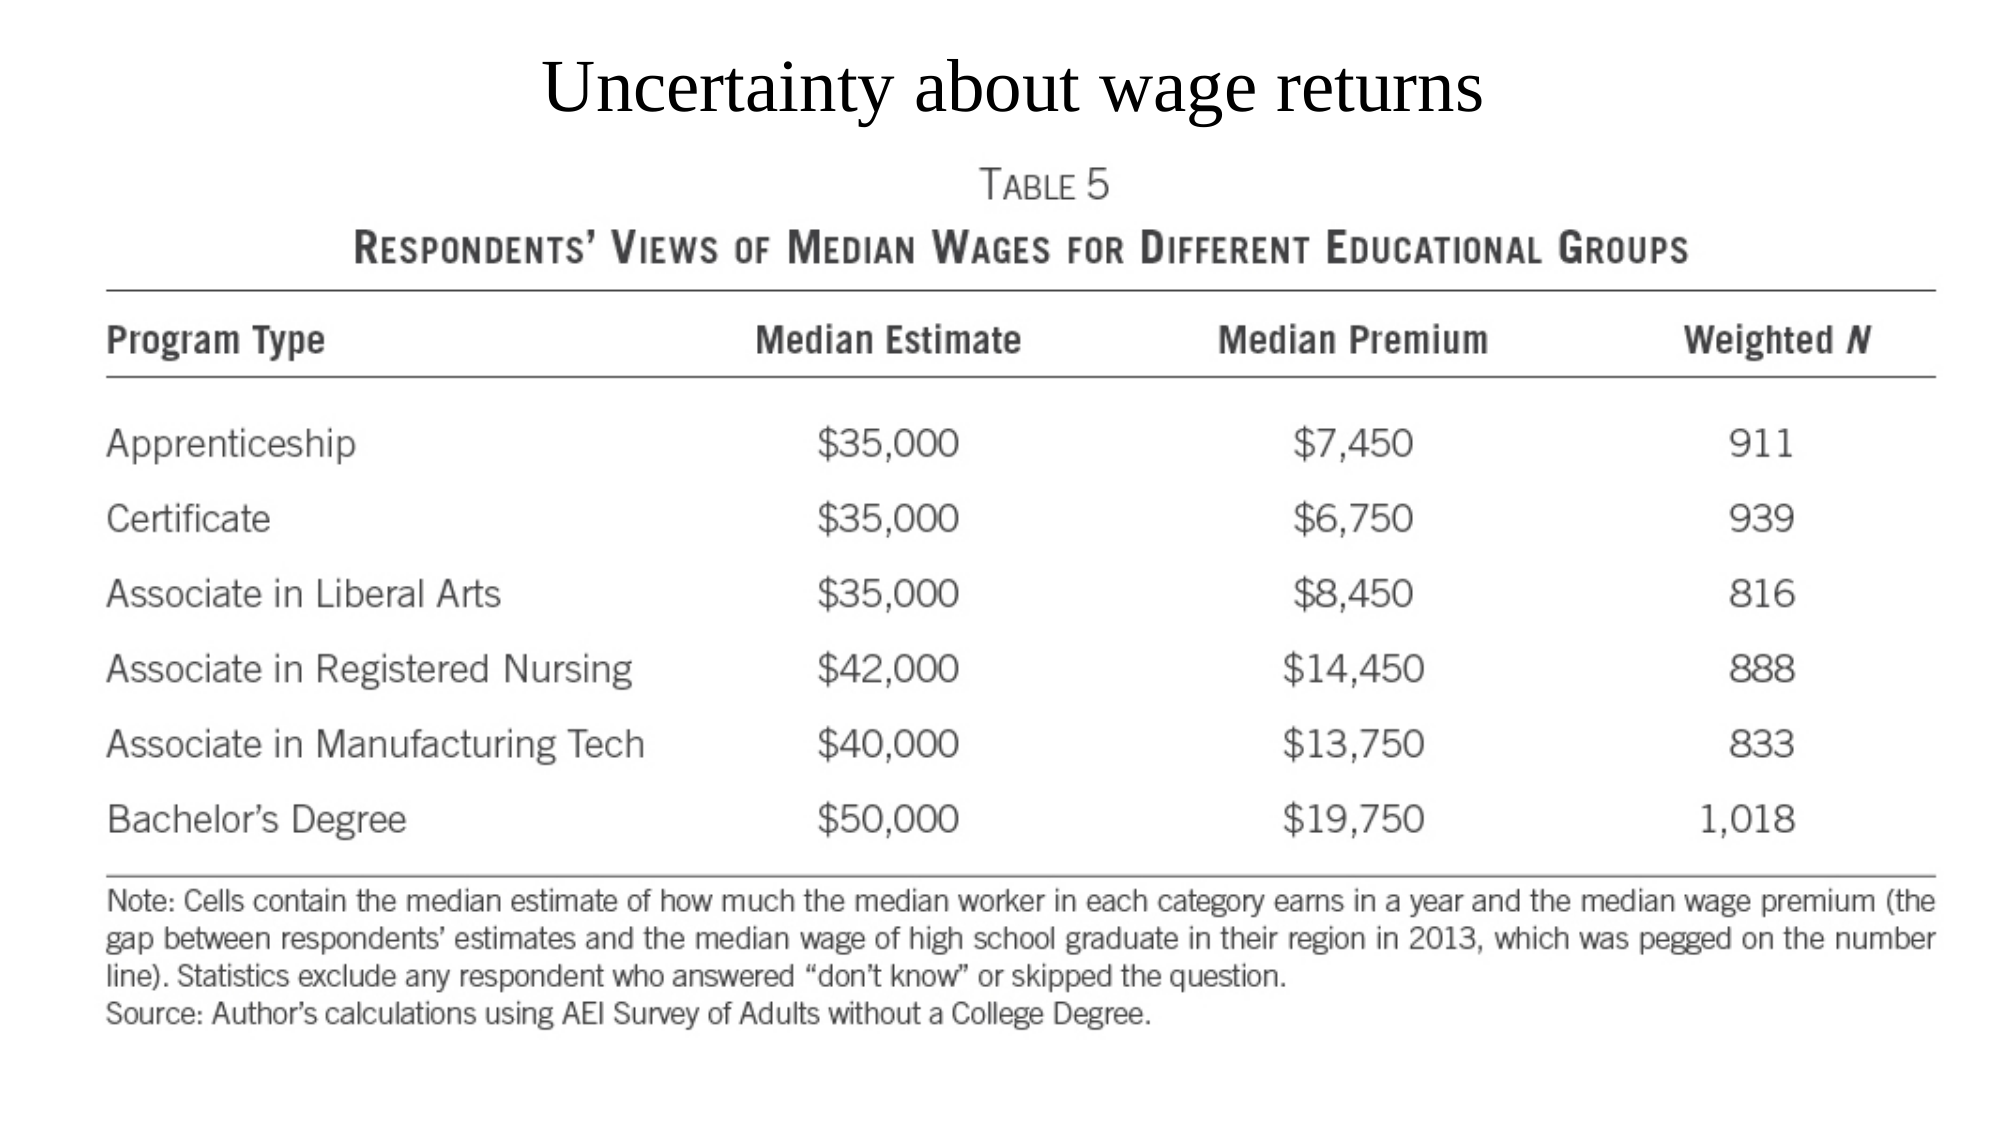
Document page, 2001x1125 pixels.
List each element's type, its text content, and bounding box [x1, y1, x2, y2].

picture [86, 136, 1944, 1049]
title Uncertainty about wage returns [143, 0, 1883, 136]
